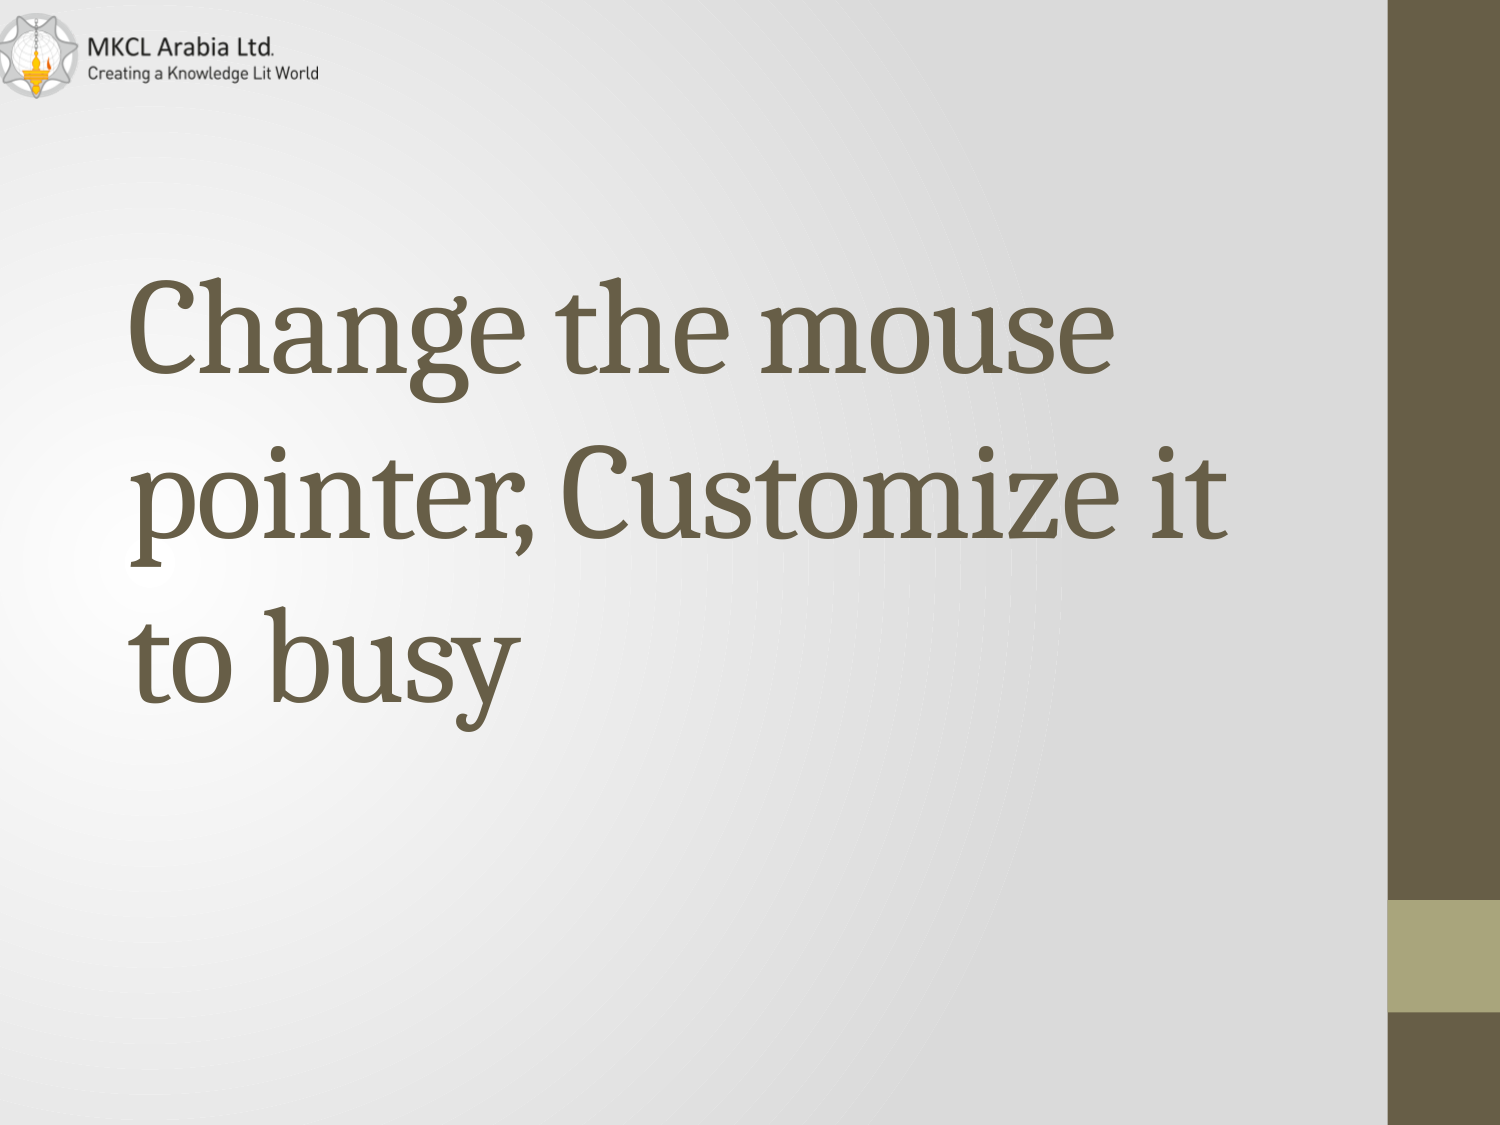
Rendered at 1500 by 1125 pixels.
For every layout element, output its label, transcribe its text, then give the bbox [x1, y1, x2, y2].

title Change the mouse pointer, Customize it to busy [112, 312, 1350, 738]
picture [0, 13, 318, 99]
